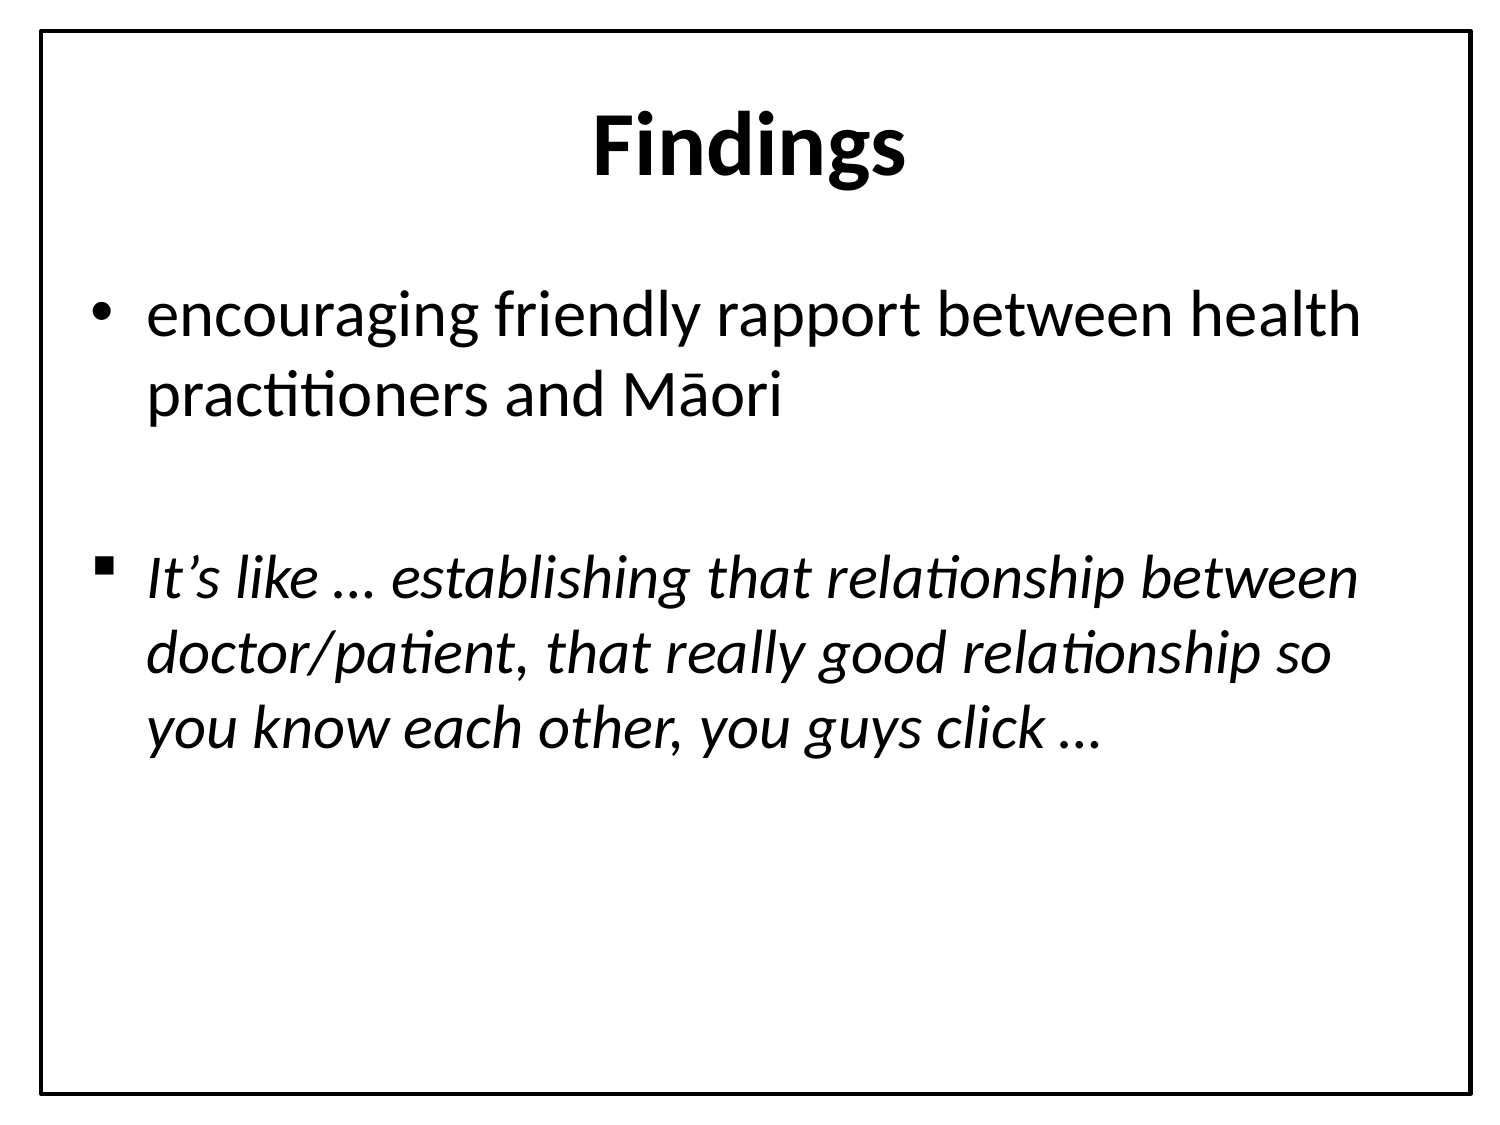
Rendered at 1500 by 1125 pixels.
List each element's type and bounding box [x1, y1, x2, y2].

text_box [39, 29, 1473, 1096]
